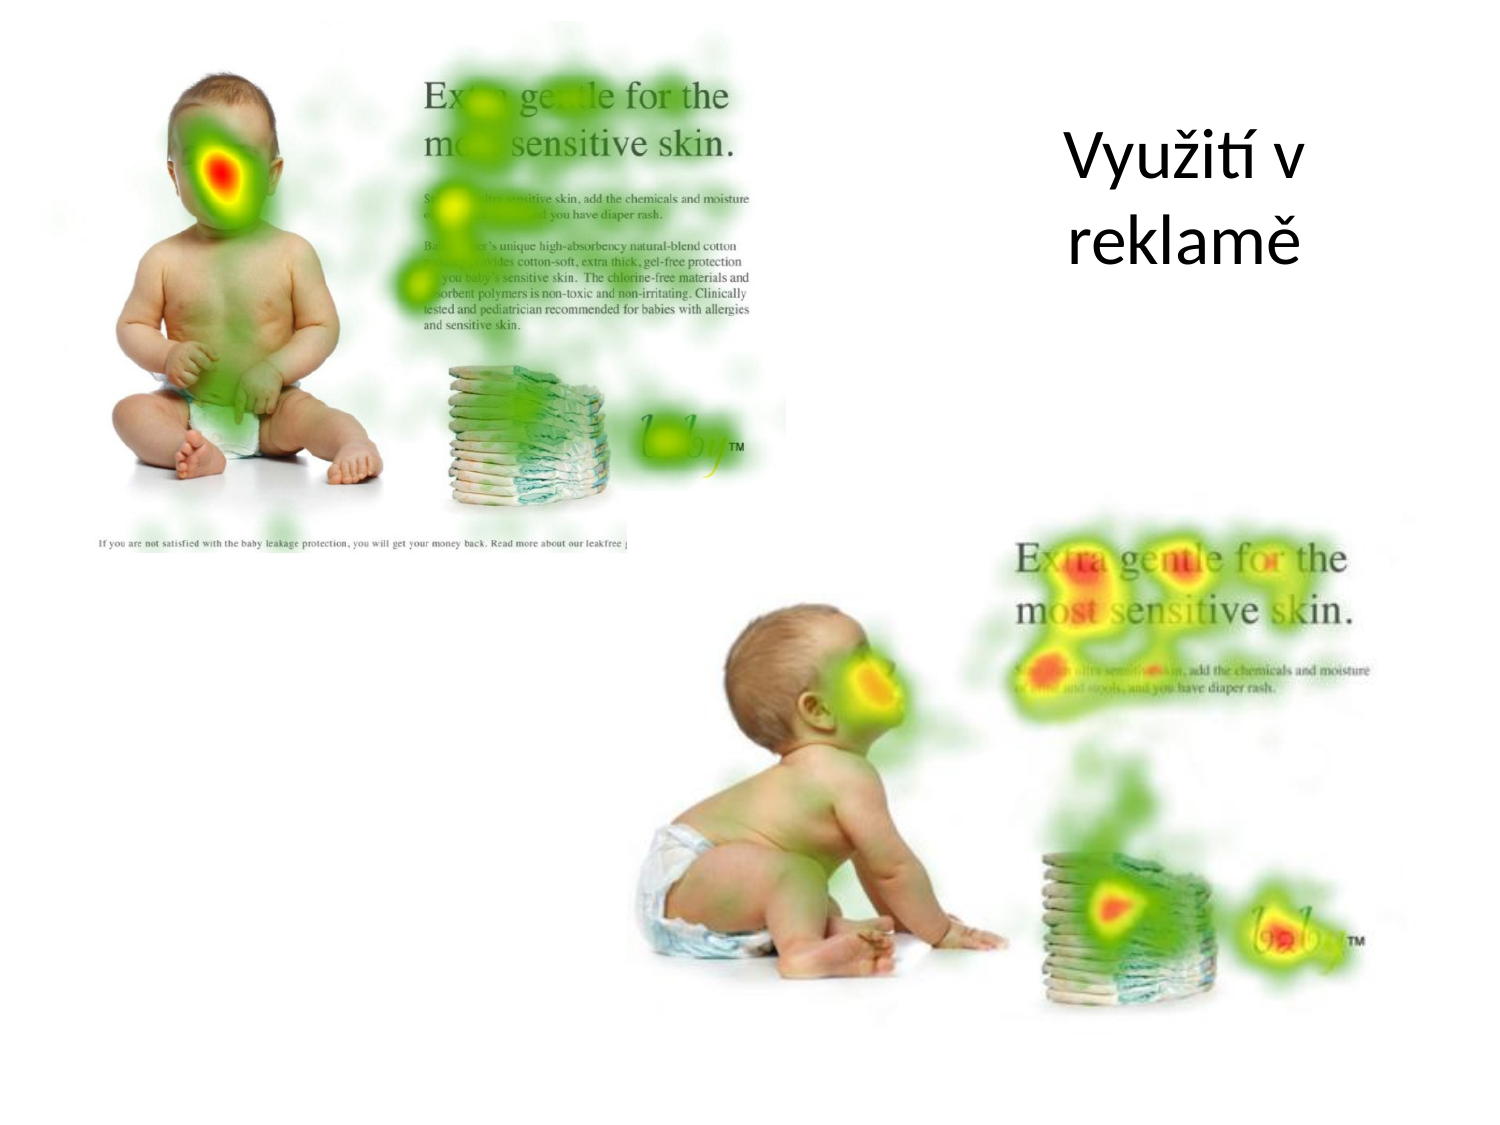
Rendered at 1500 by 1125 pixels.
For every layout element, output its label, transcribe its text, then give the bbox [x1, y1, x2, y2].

picture [38, 18, 1437, 1048]
title Využití v reklamě [935, 99, 1434, 287]
